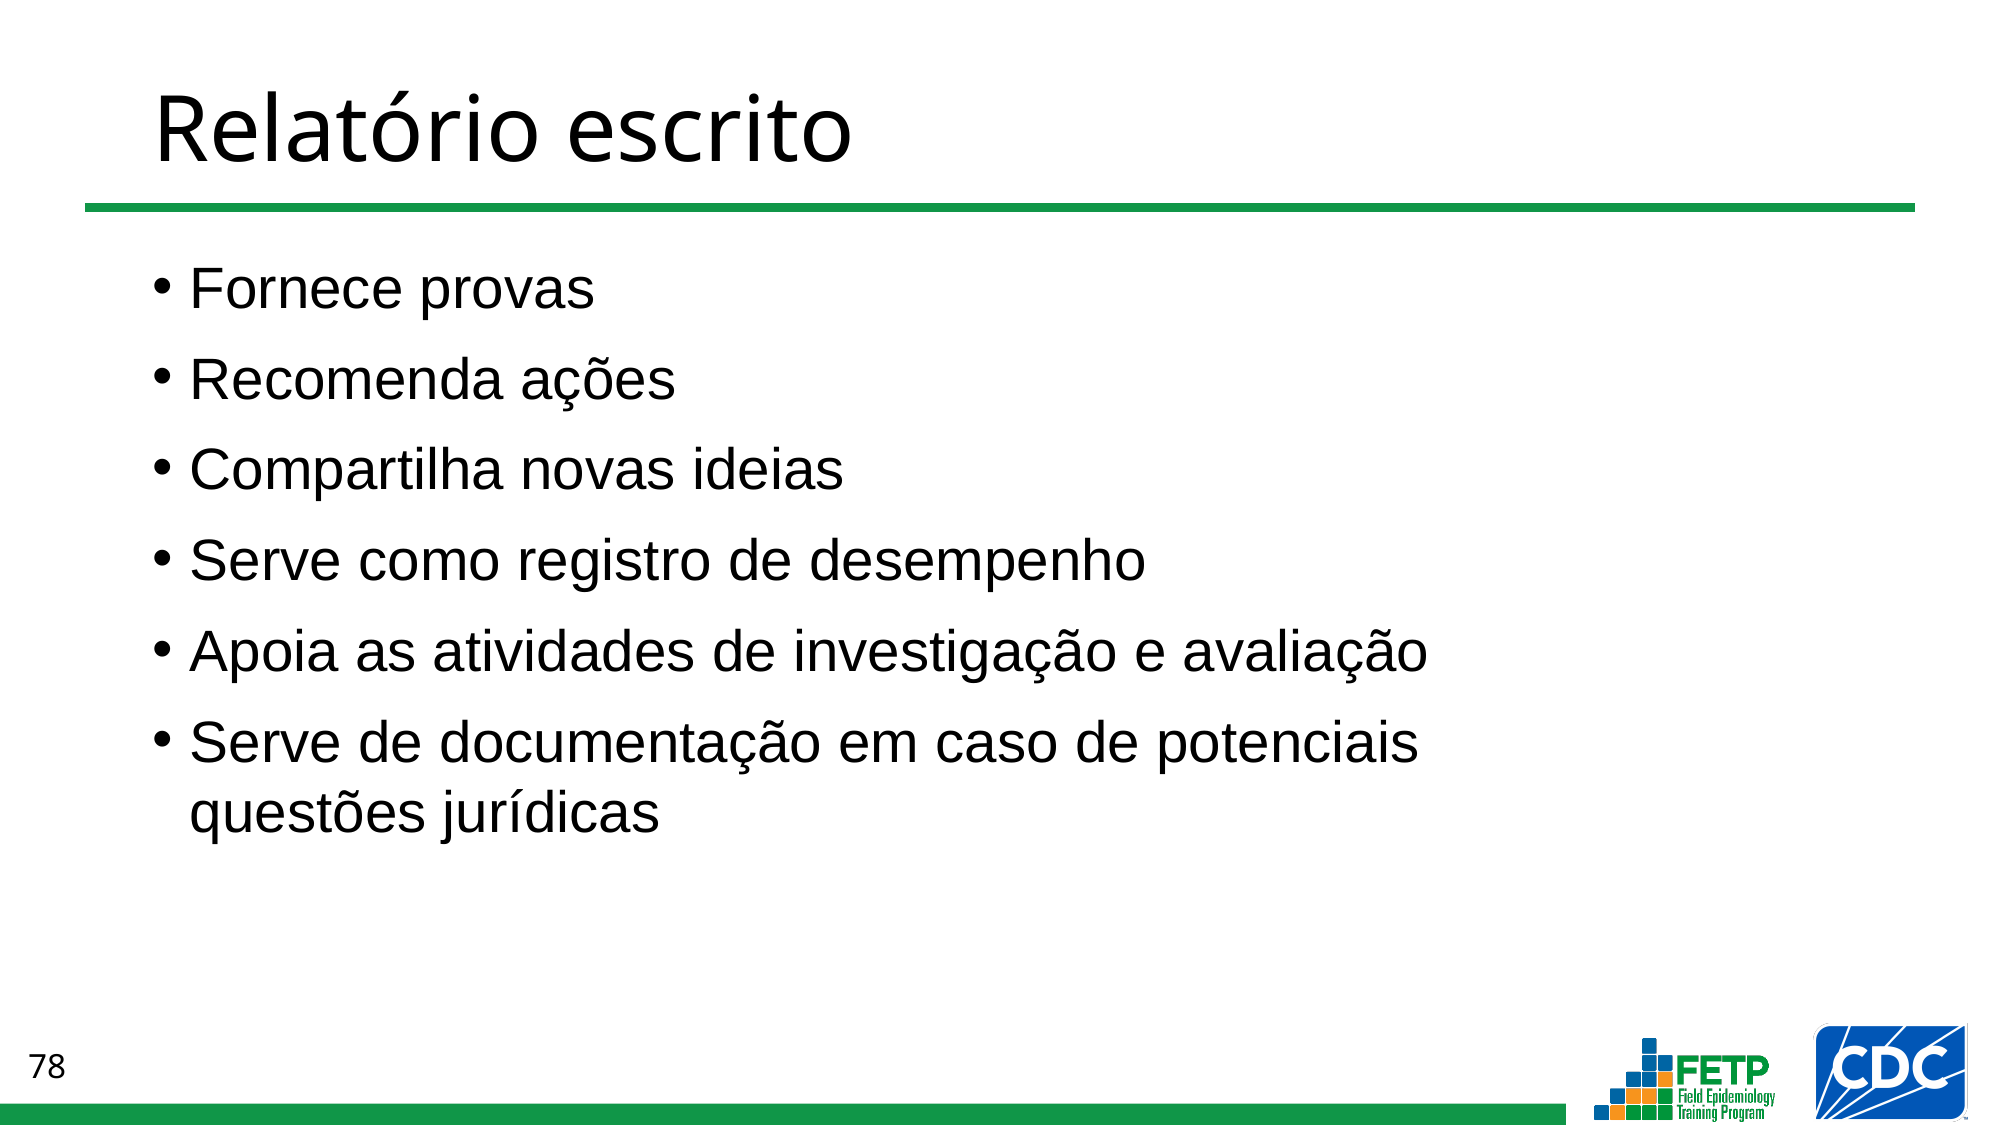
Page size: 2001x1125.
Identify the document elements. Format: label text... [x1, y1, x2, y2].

picture [1813, 1023, 1968, 1122]
title Relatório escrito [137, 75, 1863, 207]
list Fornece provas Recomenda ações Compartilha novas ideias Serve como registro de desempenho Apoia as atividades de investigação e avaliação Serve de documentação em caso de potenciais questões jurídicas [137, 242, 1863, 1004]
picture [1594, 1038, 1775, 1122]
